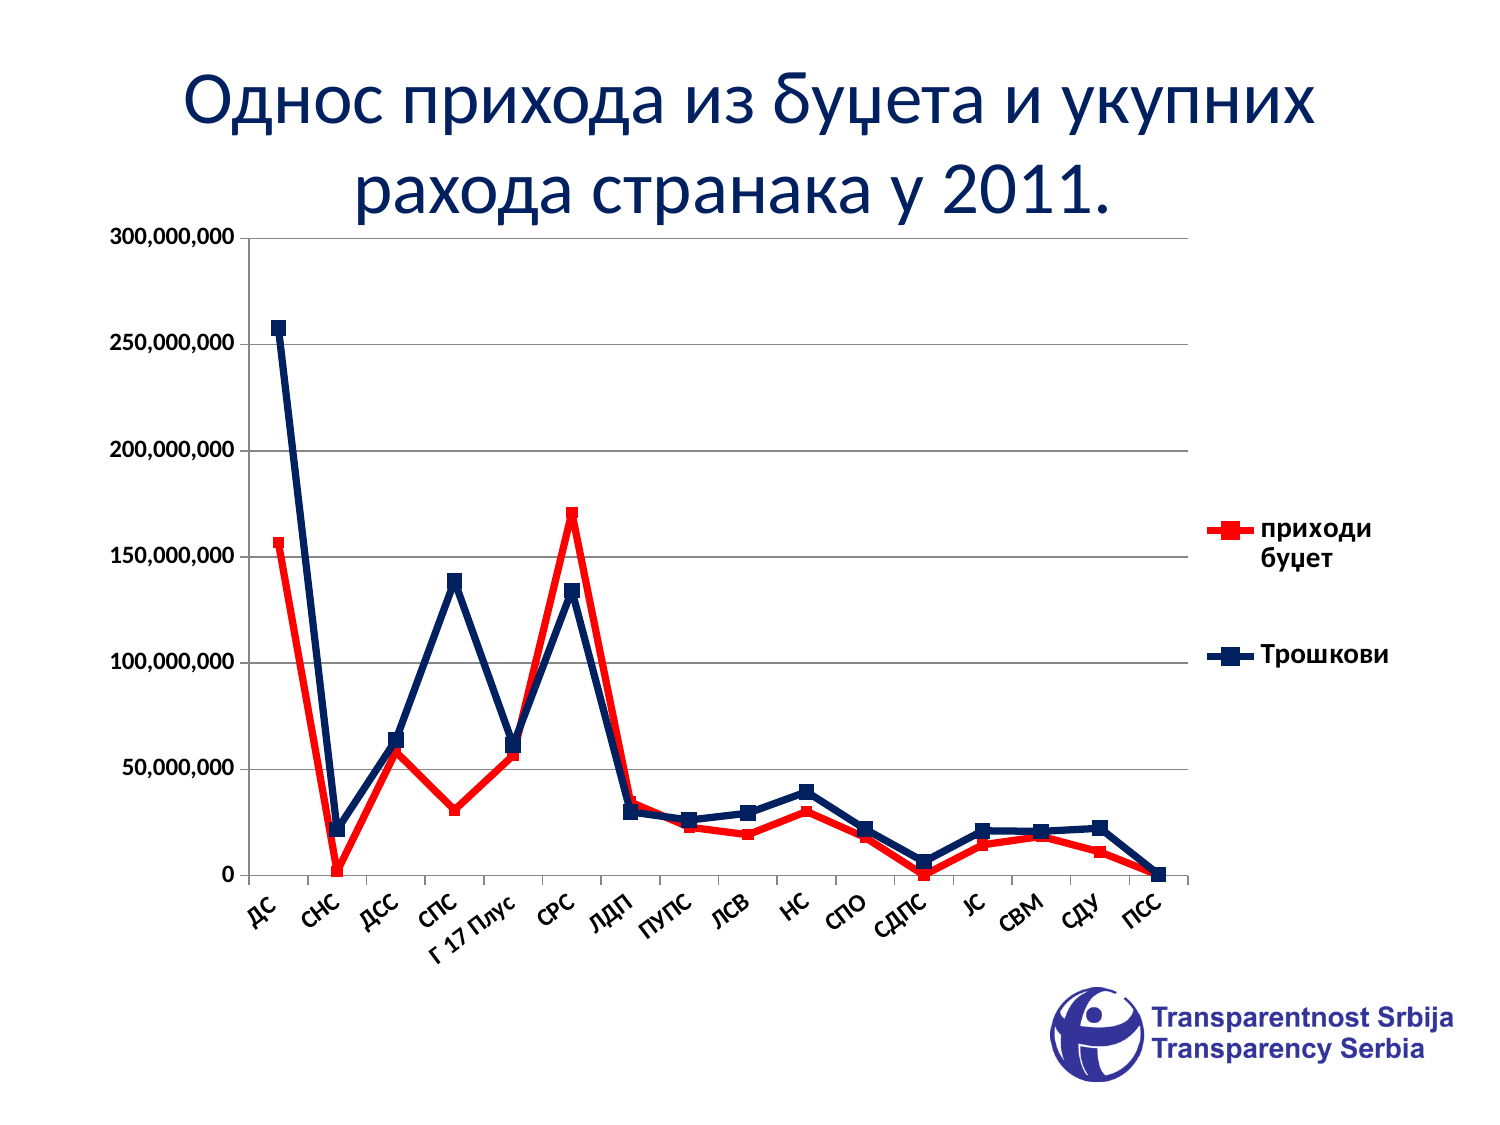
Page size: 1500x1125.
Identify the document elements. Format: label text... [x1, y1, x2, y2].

picture [1049, 987, 1453, 1082]
title Однос прихода из буџета и укупних рахода странака у 2011. [75, 45, 1425, 233]
chart [74, 212, 1413, 988]
